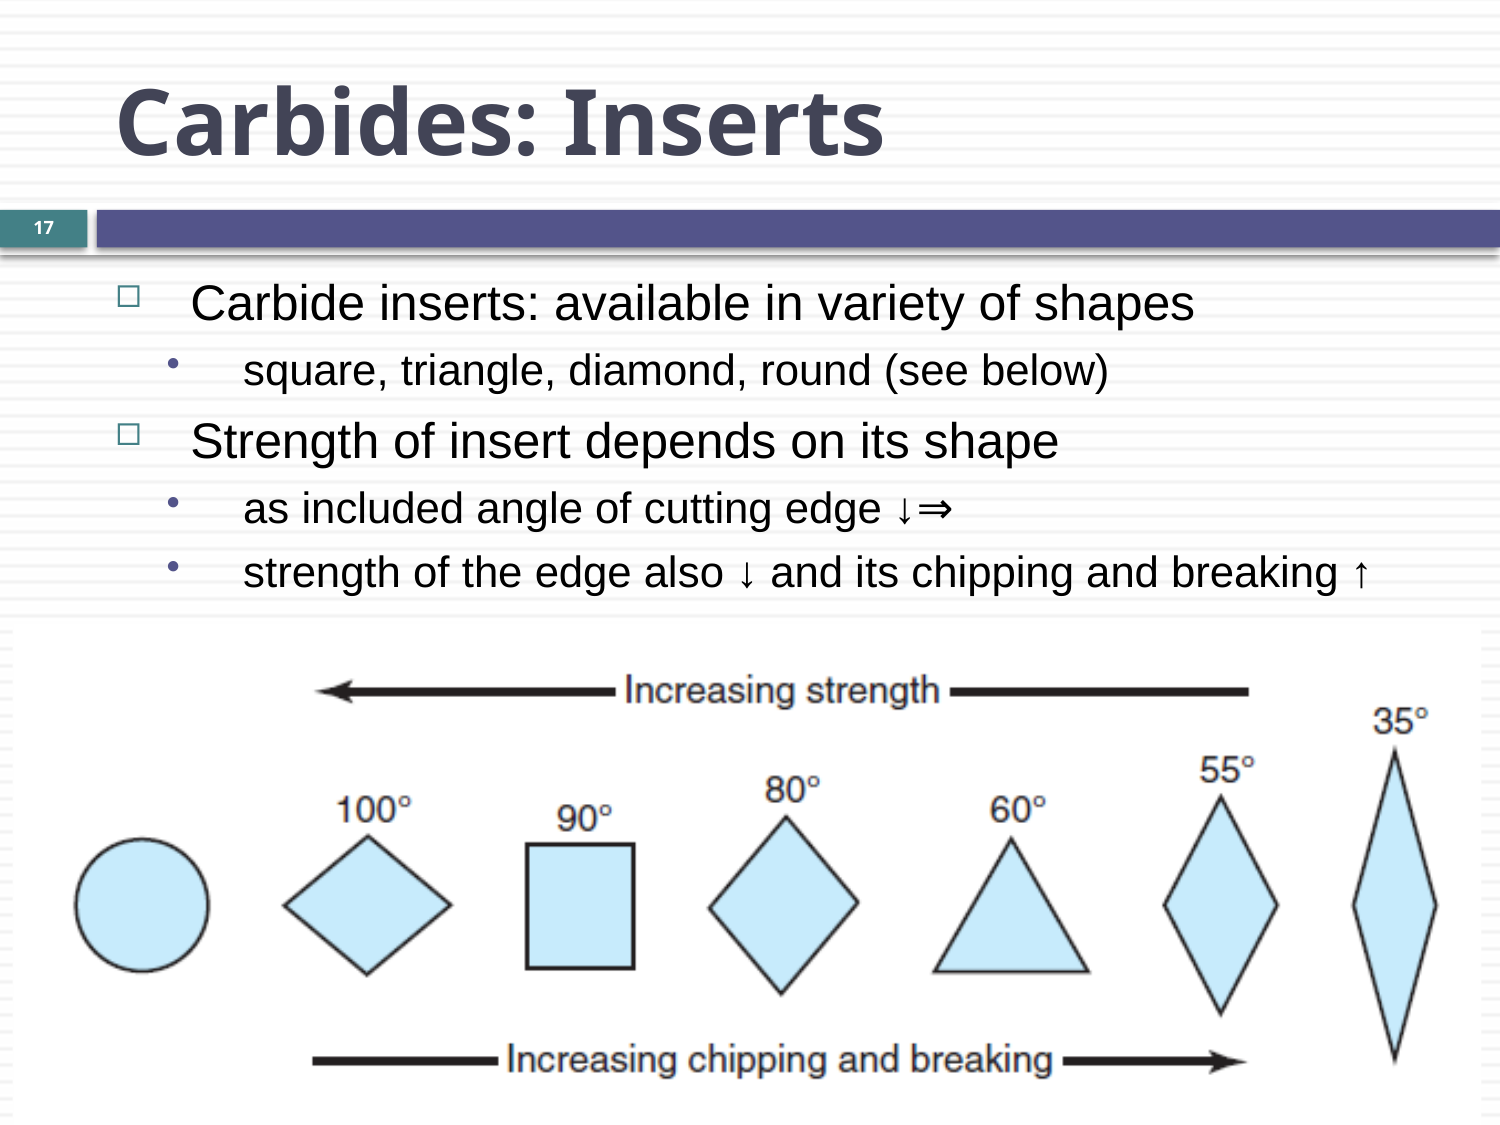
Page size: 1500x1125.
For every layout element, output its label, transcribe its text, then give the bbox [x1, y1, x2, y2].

title Carbides: Inserts [99, 37, 1438, 200]
slide_number 17 [0, 208, 88, 249]
list Carbide inserts: available in variety of shapes square, triangle, diamond, round (see below) Strength of insert depends on its shape as included angle of cutting edge ↓⇒ strength of the edge also ↓ and its chipping and breaking ↑ [100, 262, 1438, 623]
picture [12, 624, 1482, 1125]
